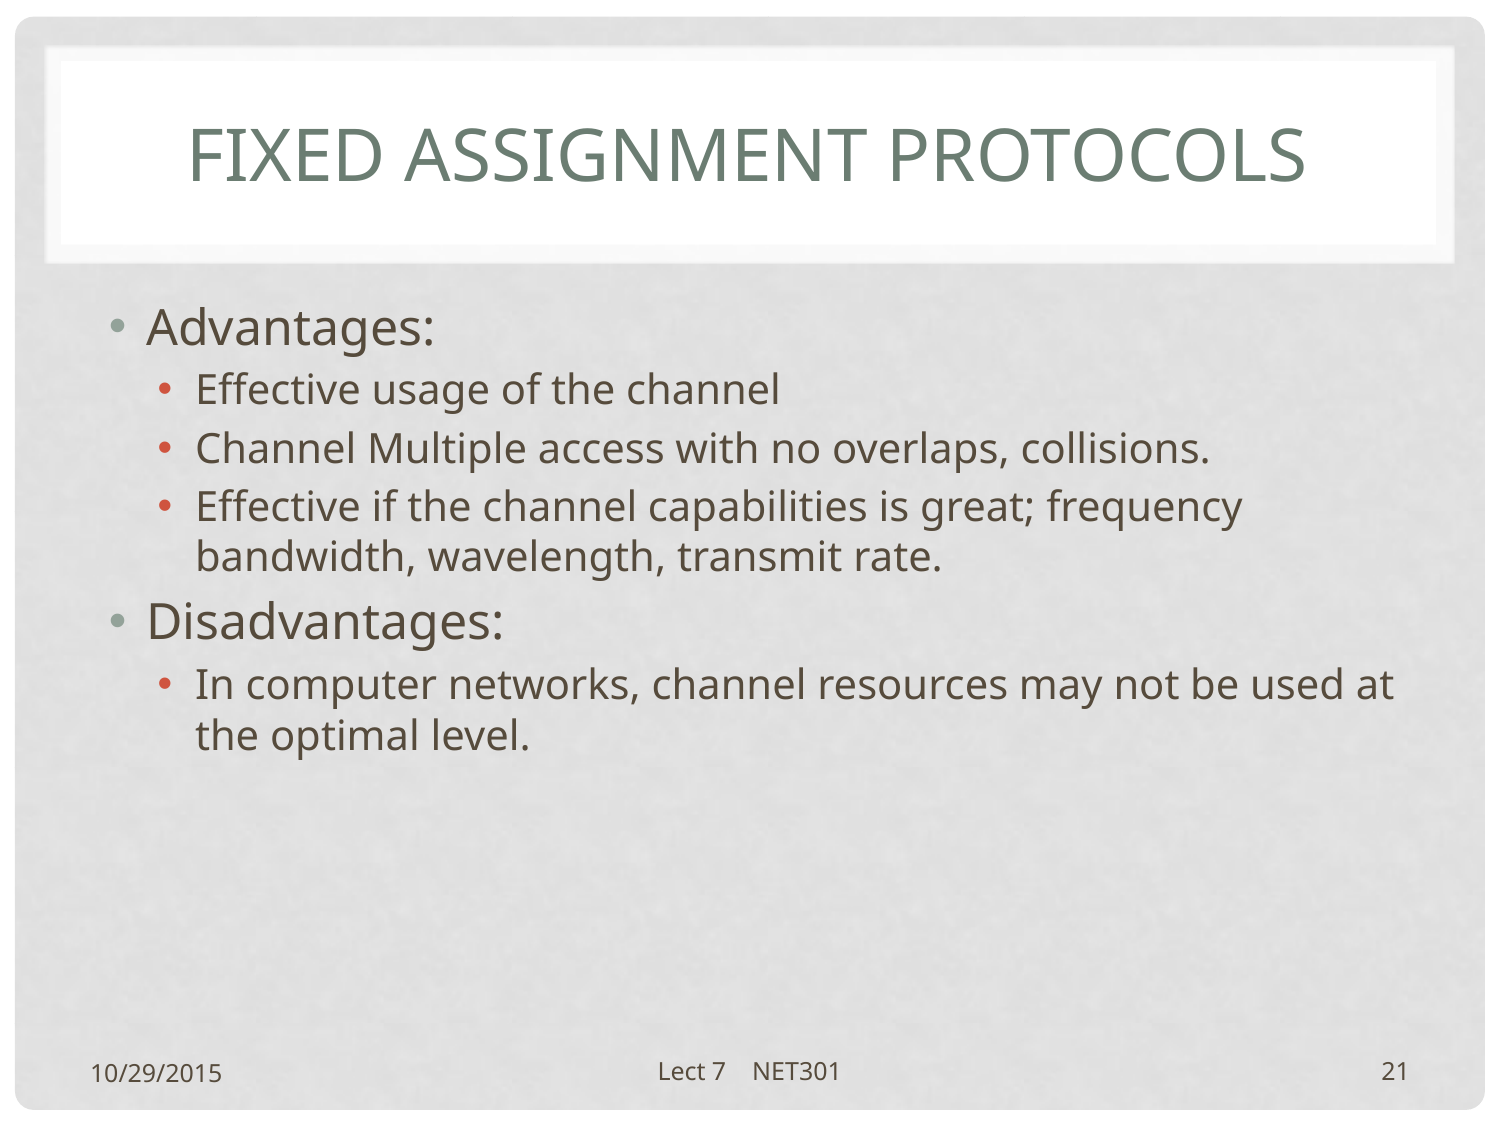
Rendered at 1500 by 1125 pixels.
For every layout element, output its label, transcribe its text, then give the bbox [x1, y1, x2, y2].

footer Lect 7 NET301 [512, 1042, 988, 1103]
slide_number 21 [1074, 1042, 1425, 1103]
title Fixed Assignment protocols [69, 66, 1425, 238]
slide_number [75, 1042, 425, 1103]
list Advantages: Effective usage of the channel Channel Multiple access with no overlaps, collisions. Effective if the channel capabilities is great; frequency bandwidth, wavelength, transmit rate. Disadvantages: In computer networks, channel resources may not be used at the optimal level. [75, 287, 1425, 1005]
